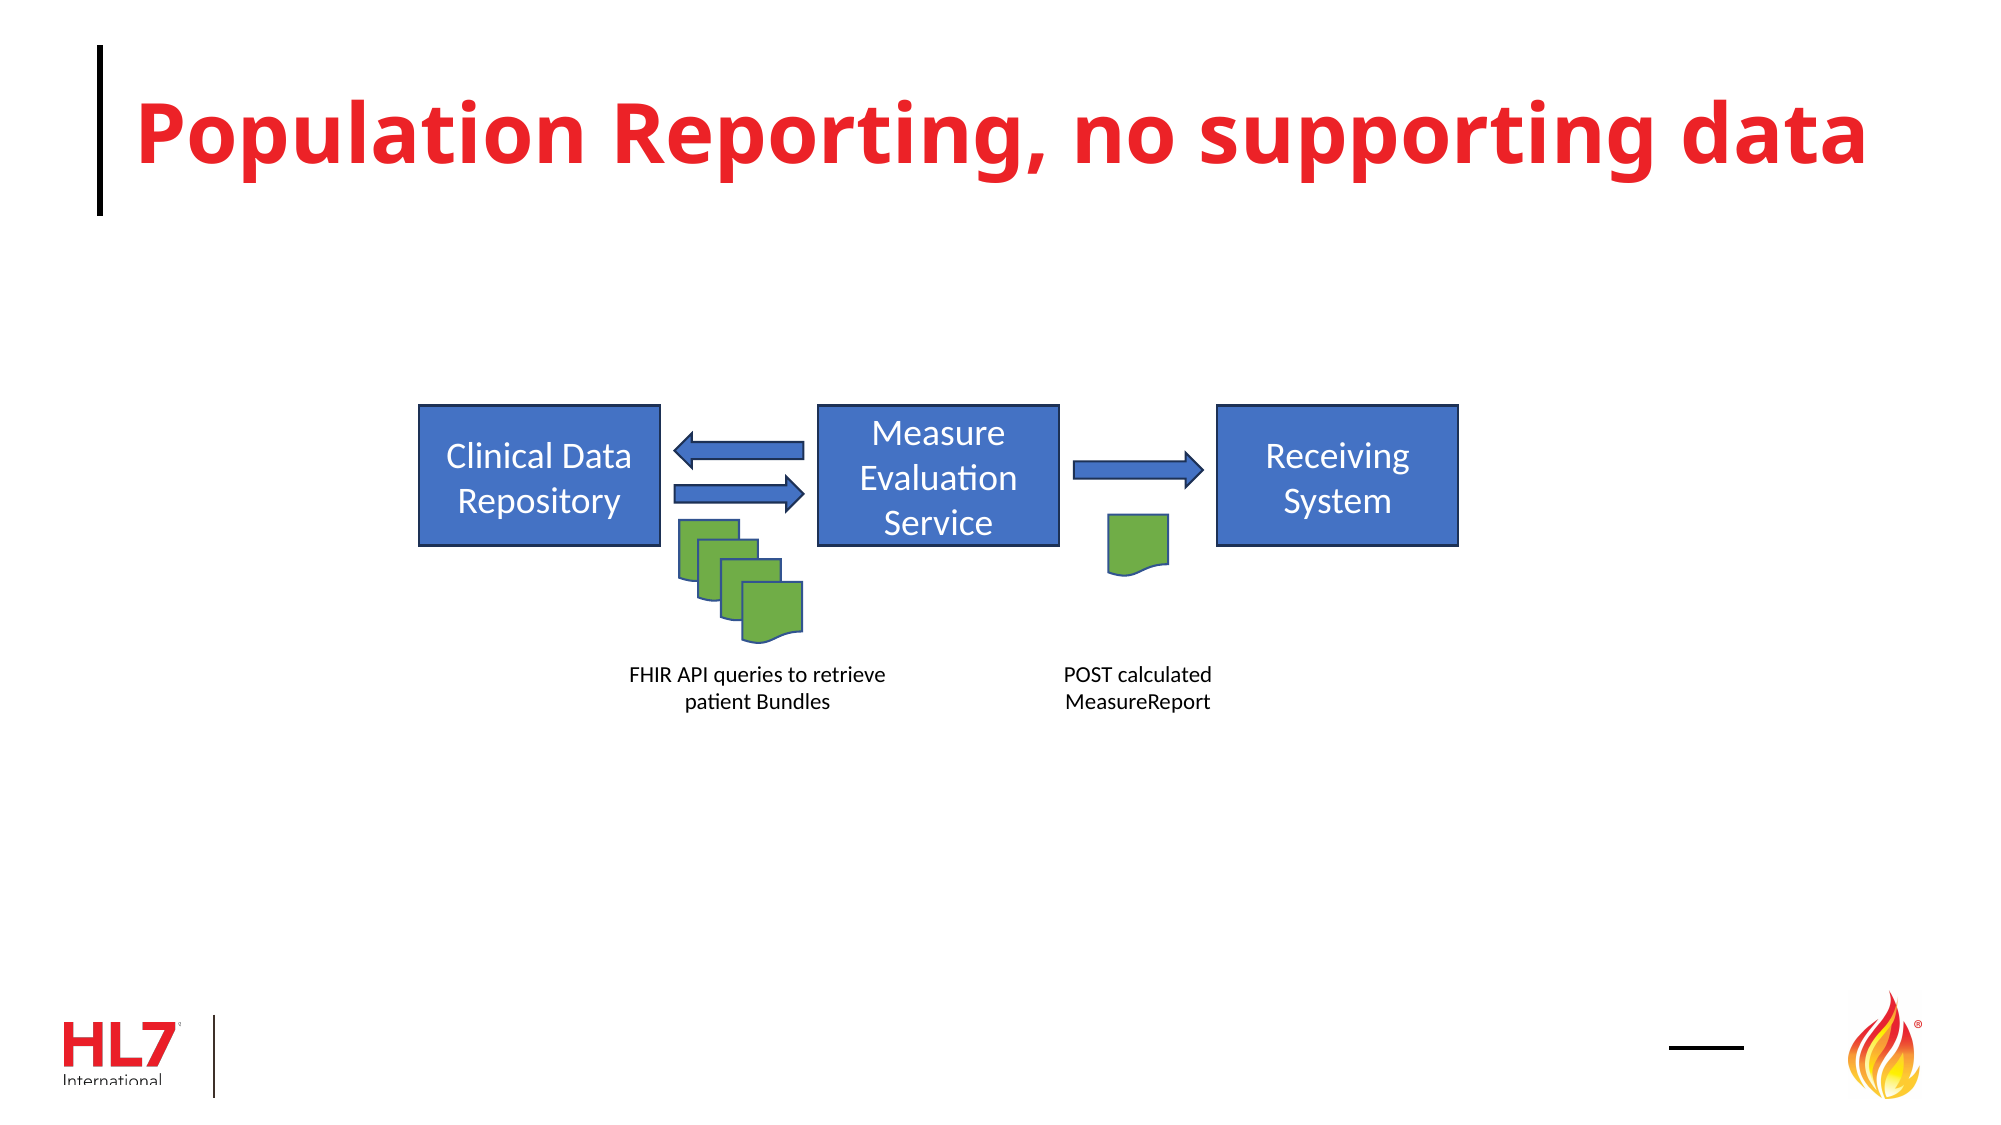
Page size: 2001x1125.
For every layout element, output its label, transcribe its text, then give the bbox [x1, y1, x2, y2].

text_box Receiving System [1216, 404, 1459, 547]
text_box [741, 580, 804, 644]
text_box FHIR API queries to retrieve patient Bundles [611, 651, 904, 722]
text_box [673, 430, 805, 471]
text_box [673, 474, 805, 514]
picture [1848, 990, 1922, 1099]
text_box Measure Evaluation Service [817, 404, 1060, 547]
text_box POST calculated MeasureReport [992, 651, 1285, 722]
text_box [1107, 513, 1170, 577]
picture [64, 1022, 181, 1085]
text_box [1072, 450, 1205, 490]
title Population Reporting, no supporting data [134, 45, 1935, 217]
text_box [697, 538, 759, 602]
text_box Clinical Data Repository [418, 404, 661, 547]
text_box [719, 558, 782, 622]
text_box [678, 518, 741, 582]
